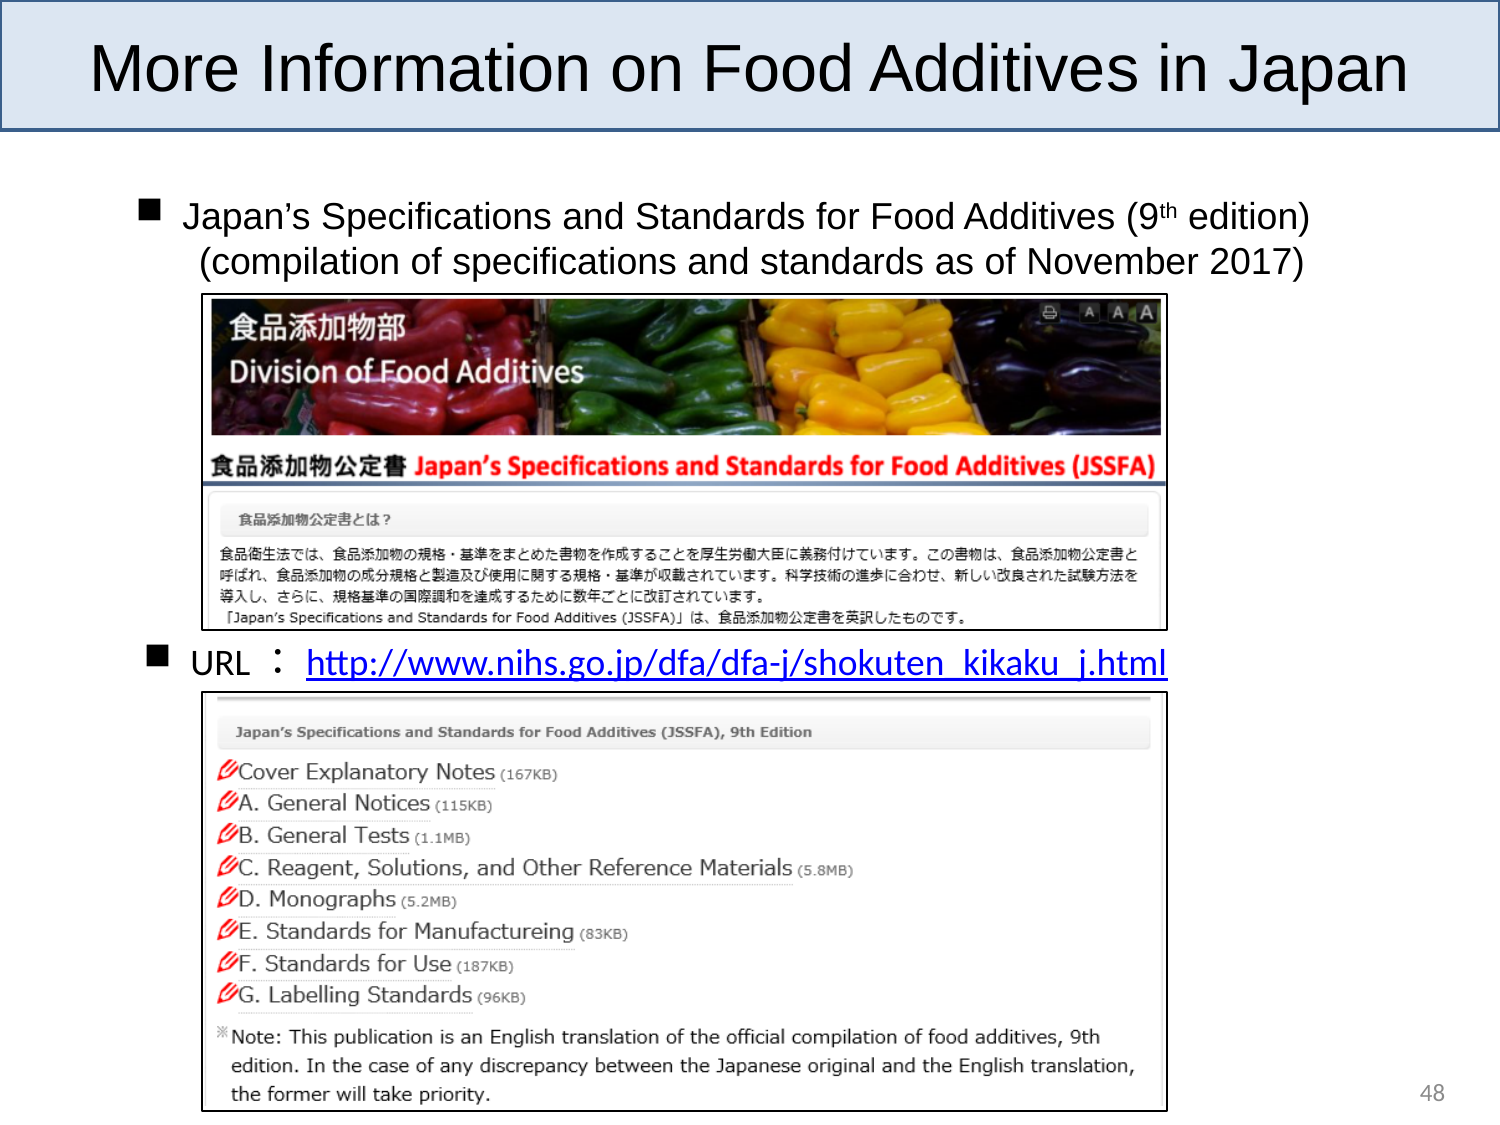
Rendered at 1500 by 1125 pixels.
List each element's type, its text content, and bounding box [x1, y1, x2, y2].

text_box URL：http://www.nihs.go.jp/dfa/dfa-j/shokuten_kikaku_j.html [128, 630, 1388, 1125]
picture [202, 294, 1166, 629]
text_box More Information on Food Additives in Japan [0, 0, 1500, 132]
text_box Japan’s Specifications and Standards for Food Additives (9th edition) (compilation of specifications and standards as of November 2017) [120, 184, 1380, 294]
slide_number 48 [1388, 1061, 1461, 1122]
picture [202, 692, 1166, 1111]
